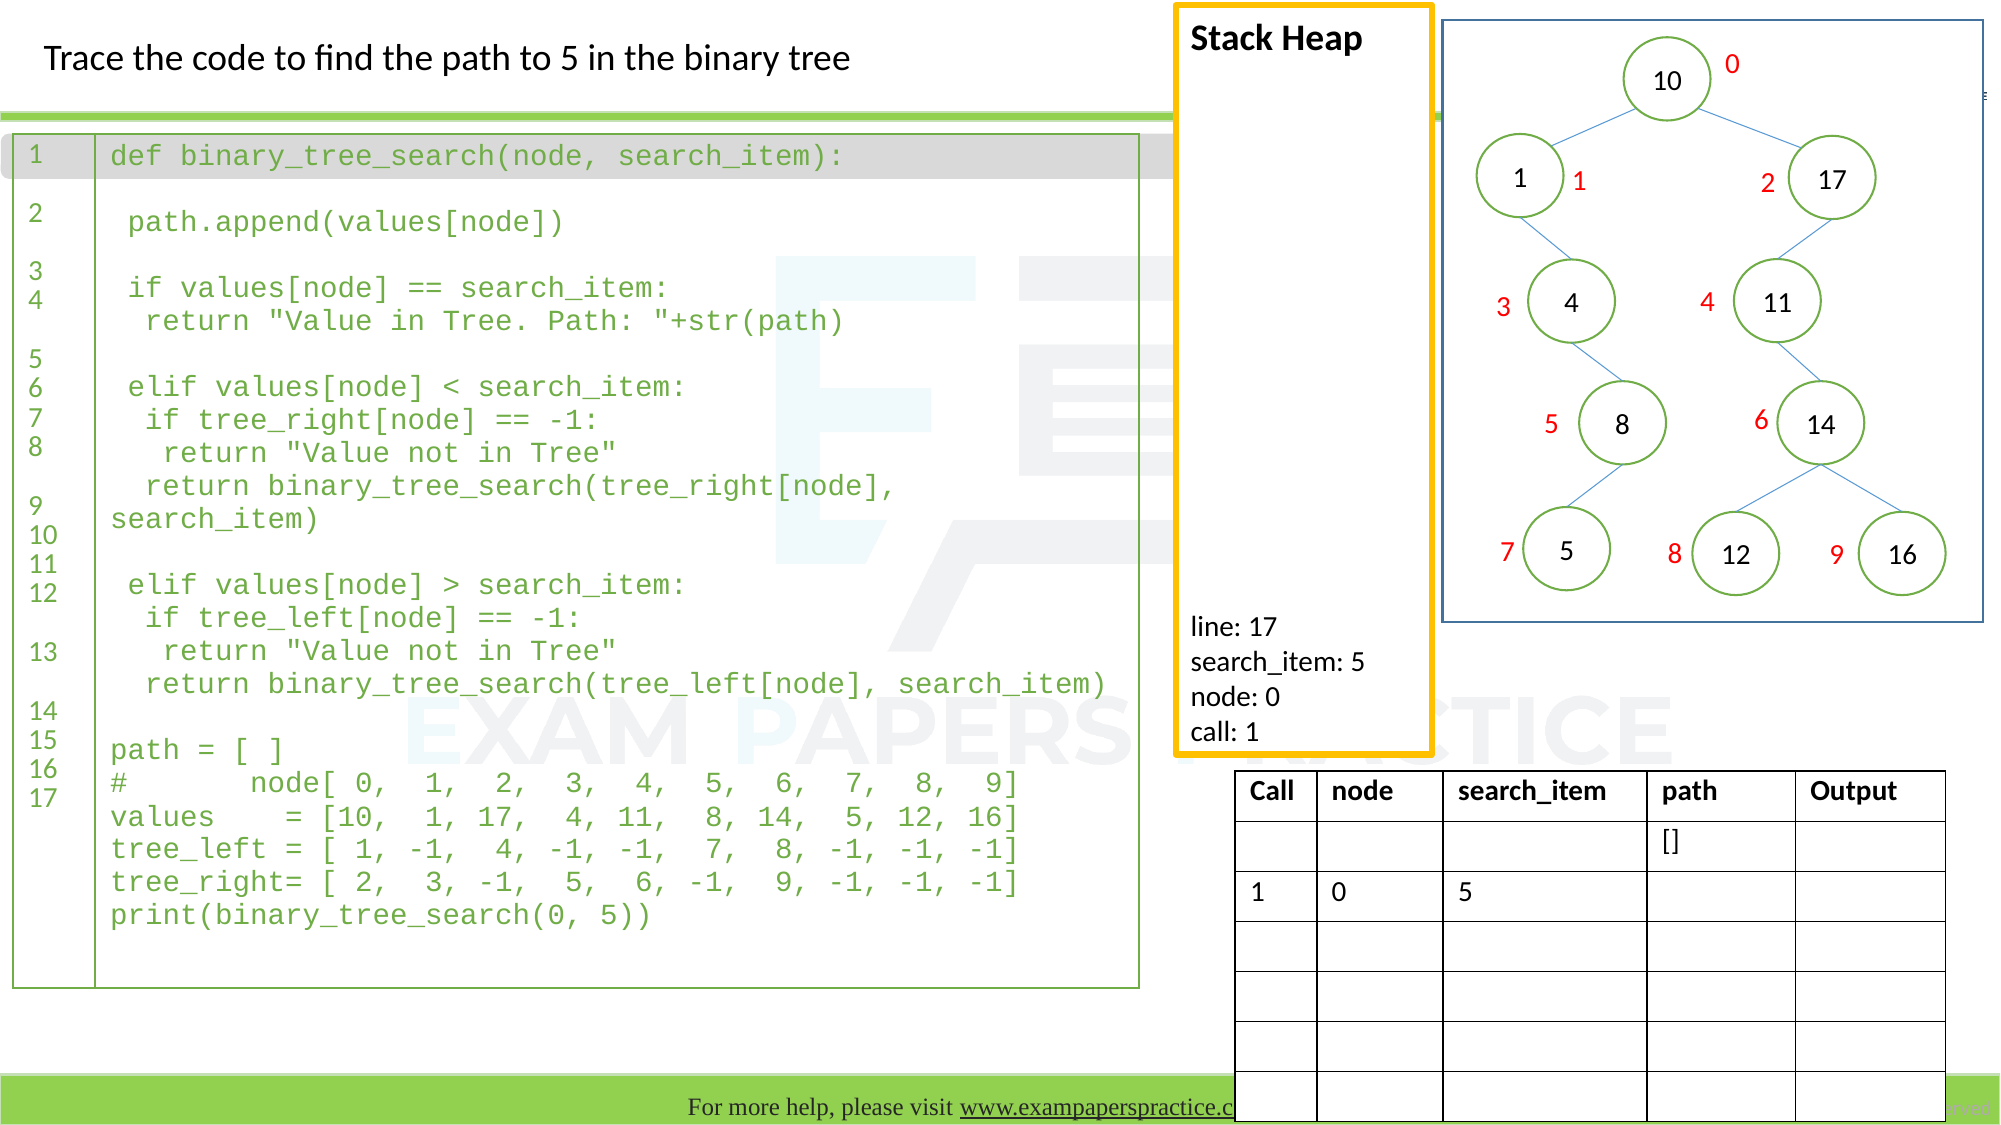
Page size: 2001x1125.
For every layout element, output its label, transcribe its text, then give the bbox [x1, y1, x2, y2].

table_header 1 2 3 4 5 6 7 8 9 10 11 12 13 14 15 16 17 [14, 135, 94, 987]
table_cell [1796, 972, 1945, 1021]
table_cell [1648, 1072, 1795, 1121]
text_box [0, 133, 12, 179]
table_cell [1648, 972, 1795, 1021]
table_cell [1796, 822, 1945, 871]
table_cell [1236, 1072, 1316, 1121]
table_header node [1318, 772, 1442, 821]
text_box [1140, 133, 1175, 179]
table_cell [1236, 822, 1316, 871]
table_cell 5 [1444, 872, 1646, 921]
table_cell [1444, 922, 1646, 971]
table_cell [1648, 922, 1795, 971]
table_cell [1236, 972, 1316, 1021]
table_cell [1648, 872, 1795, 921]
table_cell [] [1648, 822, 1795, 871]
table_cell [1796, 1072, 1945, 1121]
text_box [1442, 20, 1984, 623]
table_header def binary_tree_search(node, search_item): path.append(values[node]) if values[node] == search_item: return "Value in Tree. Path: "+str(path) elif values[node] < search_item: if tree_right[node] == -1: return "Value not in Tree" return binary_tree_search(tree_right[node], search_item) elif values[node] > search_item: if tree_left[node] == -1: return "Value not in Tree" return binary_tree_search(tree_left[node], search_item) path = [ ] # node[ 0, 1, 2, 3, 4, 5, 6, 7, 8, 9] values = [10, 1, 17, 4, 11, 8, 14, 5, 12, 16] tree_left = [ 1, -1, 4, -1, -1, 7, 8, -1, -1, -1] tree_right= [ 2, 3, -1, 5, 6, -1, 9, -1, -1, -1] print(binary_tree_search(0, 5)) [96, 135, 1138, 987]
table_cell [1444, 1072, 1646, 1121]
table_cell [1796, 1022, 1945, 1071]
table_header path [1648, 772, 1795, 821]
text_box Trace the code to find the path to 5 in the binary tree [28, 25, 1072, 86]
table_cell [1318, 922, 1442, 971]
table_cell [1318, 972, 1442, 1021]
table_cell [1318, 1022, 1442, 1071]
table_cell 0 [1318, 872, 1442, 921]
table_cell [1796, 872, 1945, 921]
table_cell [1796, 922, 1945, 971]
table_header Call [1236, 772, 1316, 821]
text_box Stack Heap line: 17 search_item: 5 node: 0 call: 1 [1175, 5, 1432, 755]
table_cell 1 [1236, 872, 1316, 921]
table_header search_item [1444, 772, 1646, 821]
table_cell [1648, 1022, 1795, 1071]
table_cell [1444, 972, 1646, 1021]
table_cell [1318, 822, 1442, 871]
table_cell [1318, 1072, 1442, 1121]
table_header Output [1796, 772, 1945, 821]
table_cell [1444, 1022, 1646, 1071]
table_cell [1444, 822, 1646, 871]
table_cell [1236, 922, 1316, 971]
table_cell [1236, 1022, 1316, 1071]
